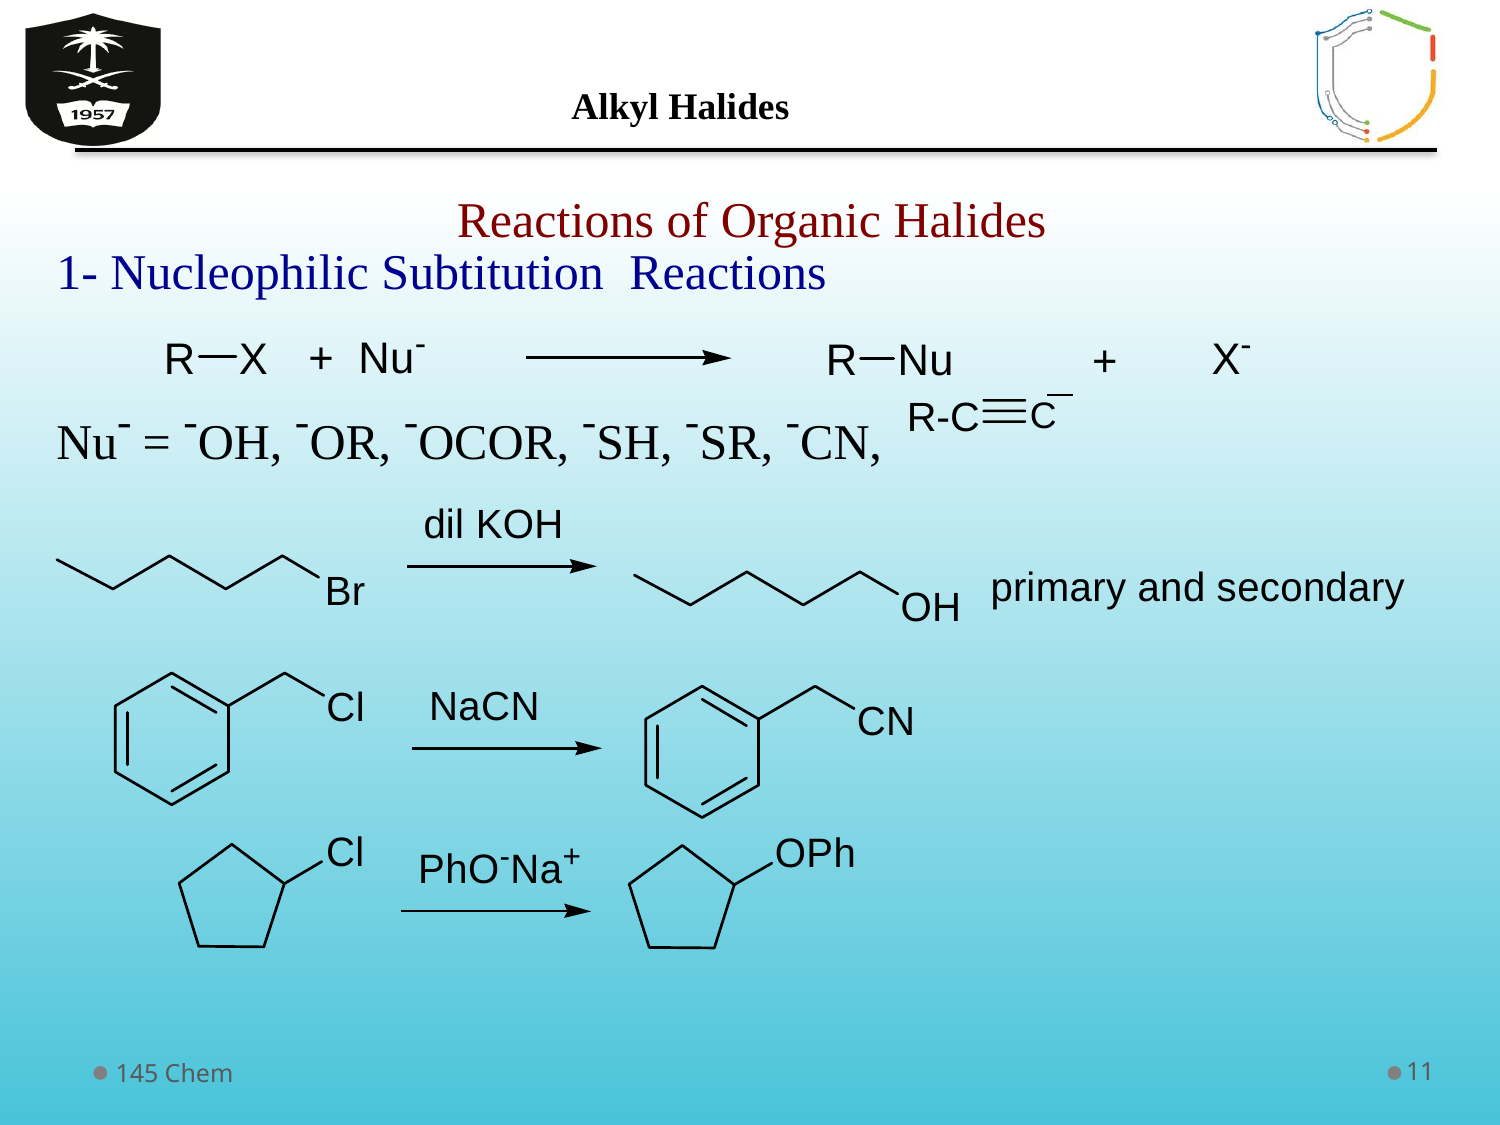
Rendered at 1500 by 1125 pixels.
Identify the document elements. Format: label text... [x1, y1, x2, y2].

picture [1287, 0, 1463, 165]
title Reactions of Organic Halides [76, 175, 1427, 231]
slide_number 11 [1401, 1042, 1494, 1103]
list 1- Nucleophilic Subtitution Reactions Nu- = -OH, -OR, -OCOR, -SH, -SR, -CN, [40, 231, 1500, 493]
footer 145 Chem [108, 1042, 576, 1103]
text_box Alkyl Halides [556, 74, 805, 135]
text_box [52, 506, 1405, 622]
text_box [110, 667, 916, 823]
picture [24, 12, 163, 151]
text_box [903, 385, 1078, 449]
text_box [163, 316, 1253, 387]
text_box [174, 834, 857, 953]
